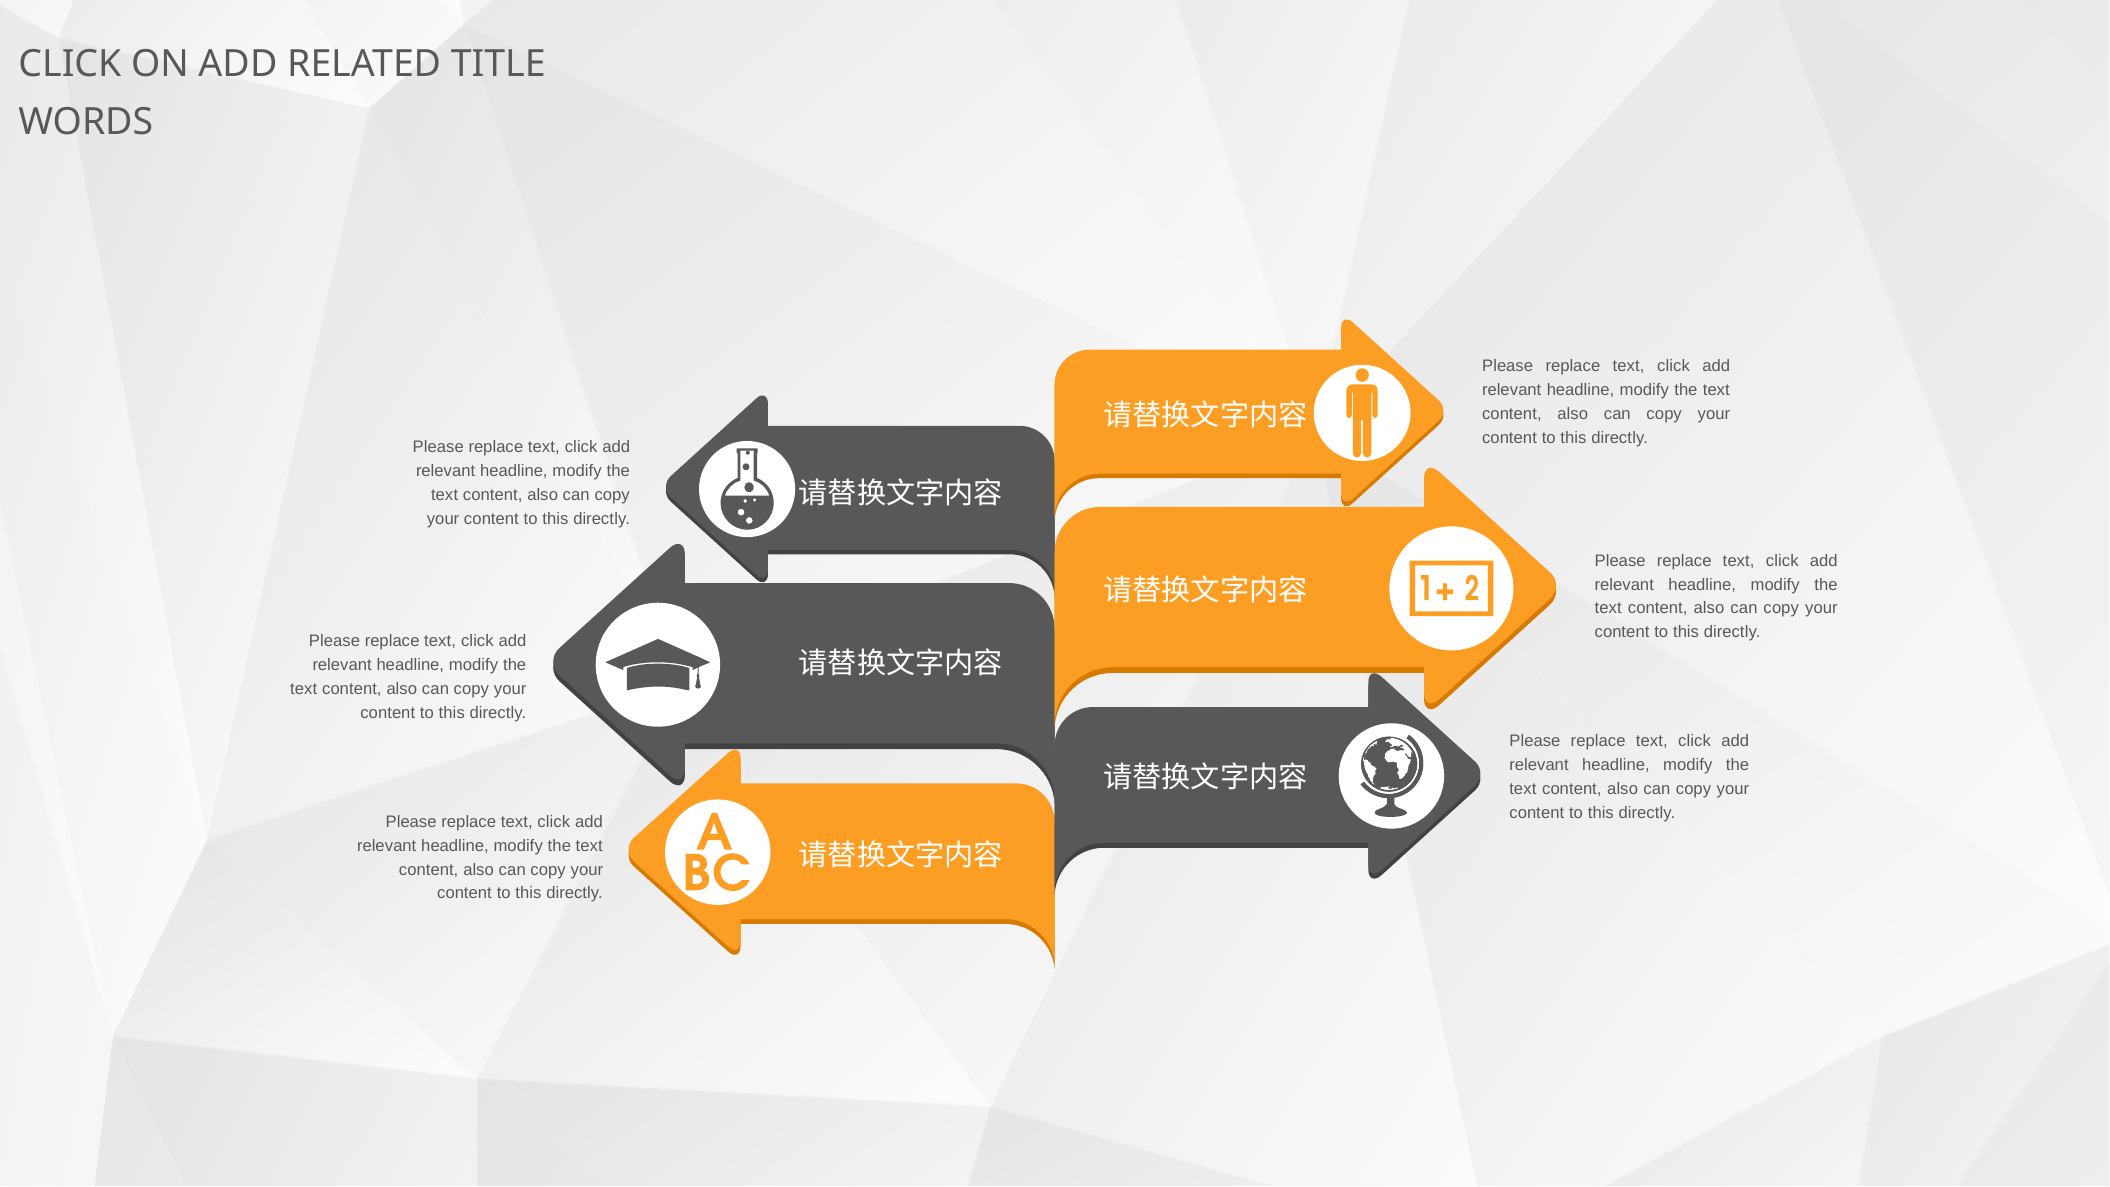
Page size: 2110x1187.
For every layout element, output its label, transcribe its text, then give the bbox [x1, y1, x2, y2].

text_box Please replace text, click add relevant headline, modify the text content, also can copy your content to this directly. [319, 796, 625, 913]
text_box Please replace text, click add relevant headline, modify the text content, also can copy your content to this directly. [261, 615, 548, 733]
text_box Please replace text, click add relevant headline, modify the text content, also can copy your content to this directly. [1573, 534, 1859, 652]
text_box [664, 799, 771, 905]
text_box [1054, 316, 1446, 464]
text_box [551, 540, 1054, 804]
text_box Please replace text, click add relevant headline, modify the text content, also can copy your content to this directly. [1488, 715, 1771, 833]
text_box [1054, 464, 1559, 728]
text_box Please replace text, click add relevant headline, modify the text content, also can copy your content to this directly. [1461, 340, 1752, 458]
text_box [664, 392, 1054, 540]
picture [0, 0, 2110, 1186]
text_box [1054, 728, 1483, 894]
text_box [626, 804, 1055, 970]
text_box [699, 440, 796, 538]
text_box CLICK ON ADD RELATED TITLE WORDS [3, 18, 595, 150]
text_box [1389, 526, 1514, 651]
text_box Please replace text, click add relevant headline, modify the text content, also can copy your content to this directly. [373, 421, 652, 538]
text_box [1313, 364, 1411, 461]
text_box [1338, 723, 1445, 829]
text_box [595, 602, 721, 727]
